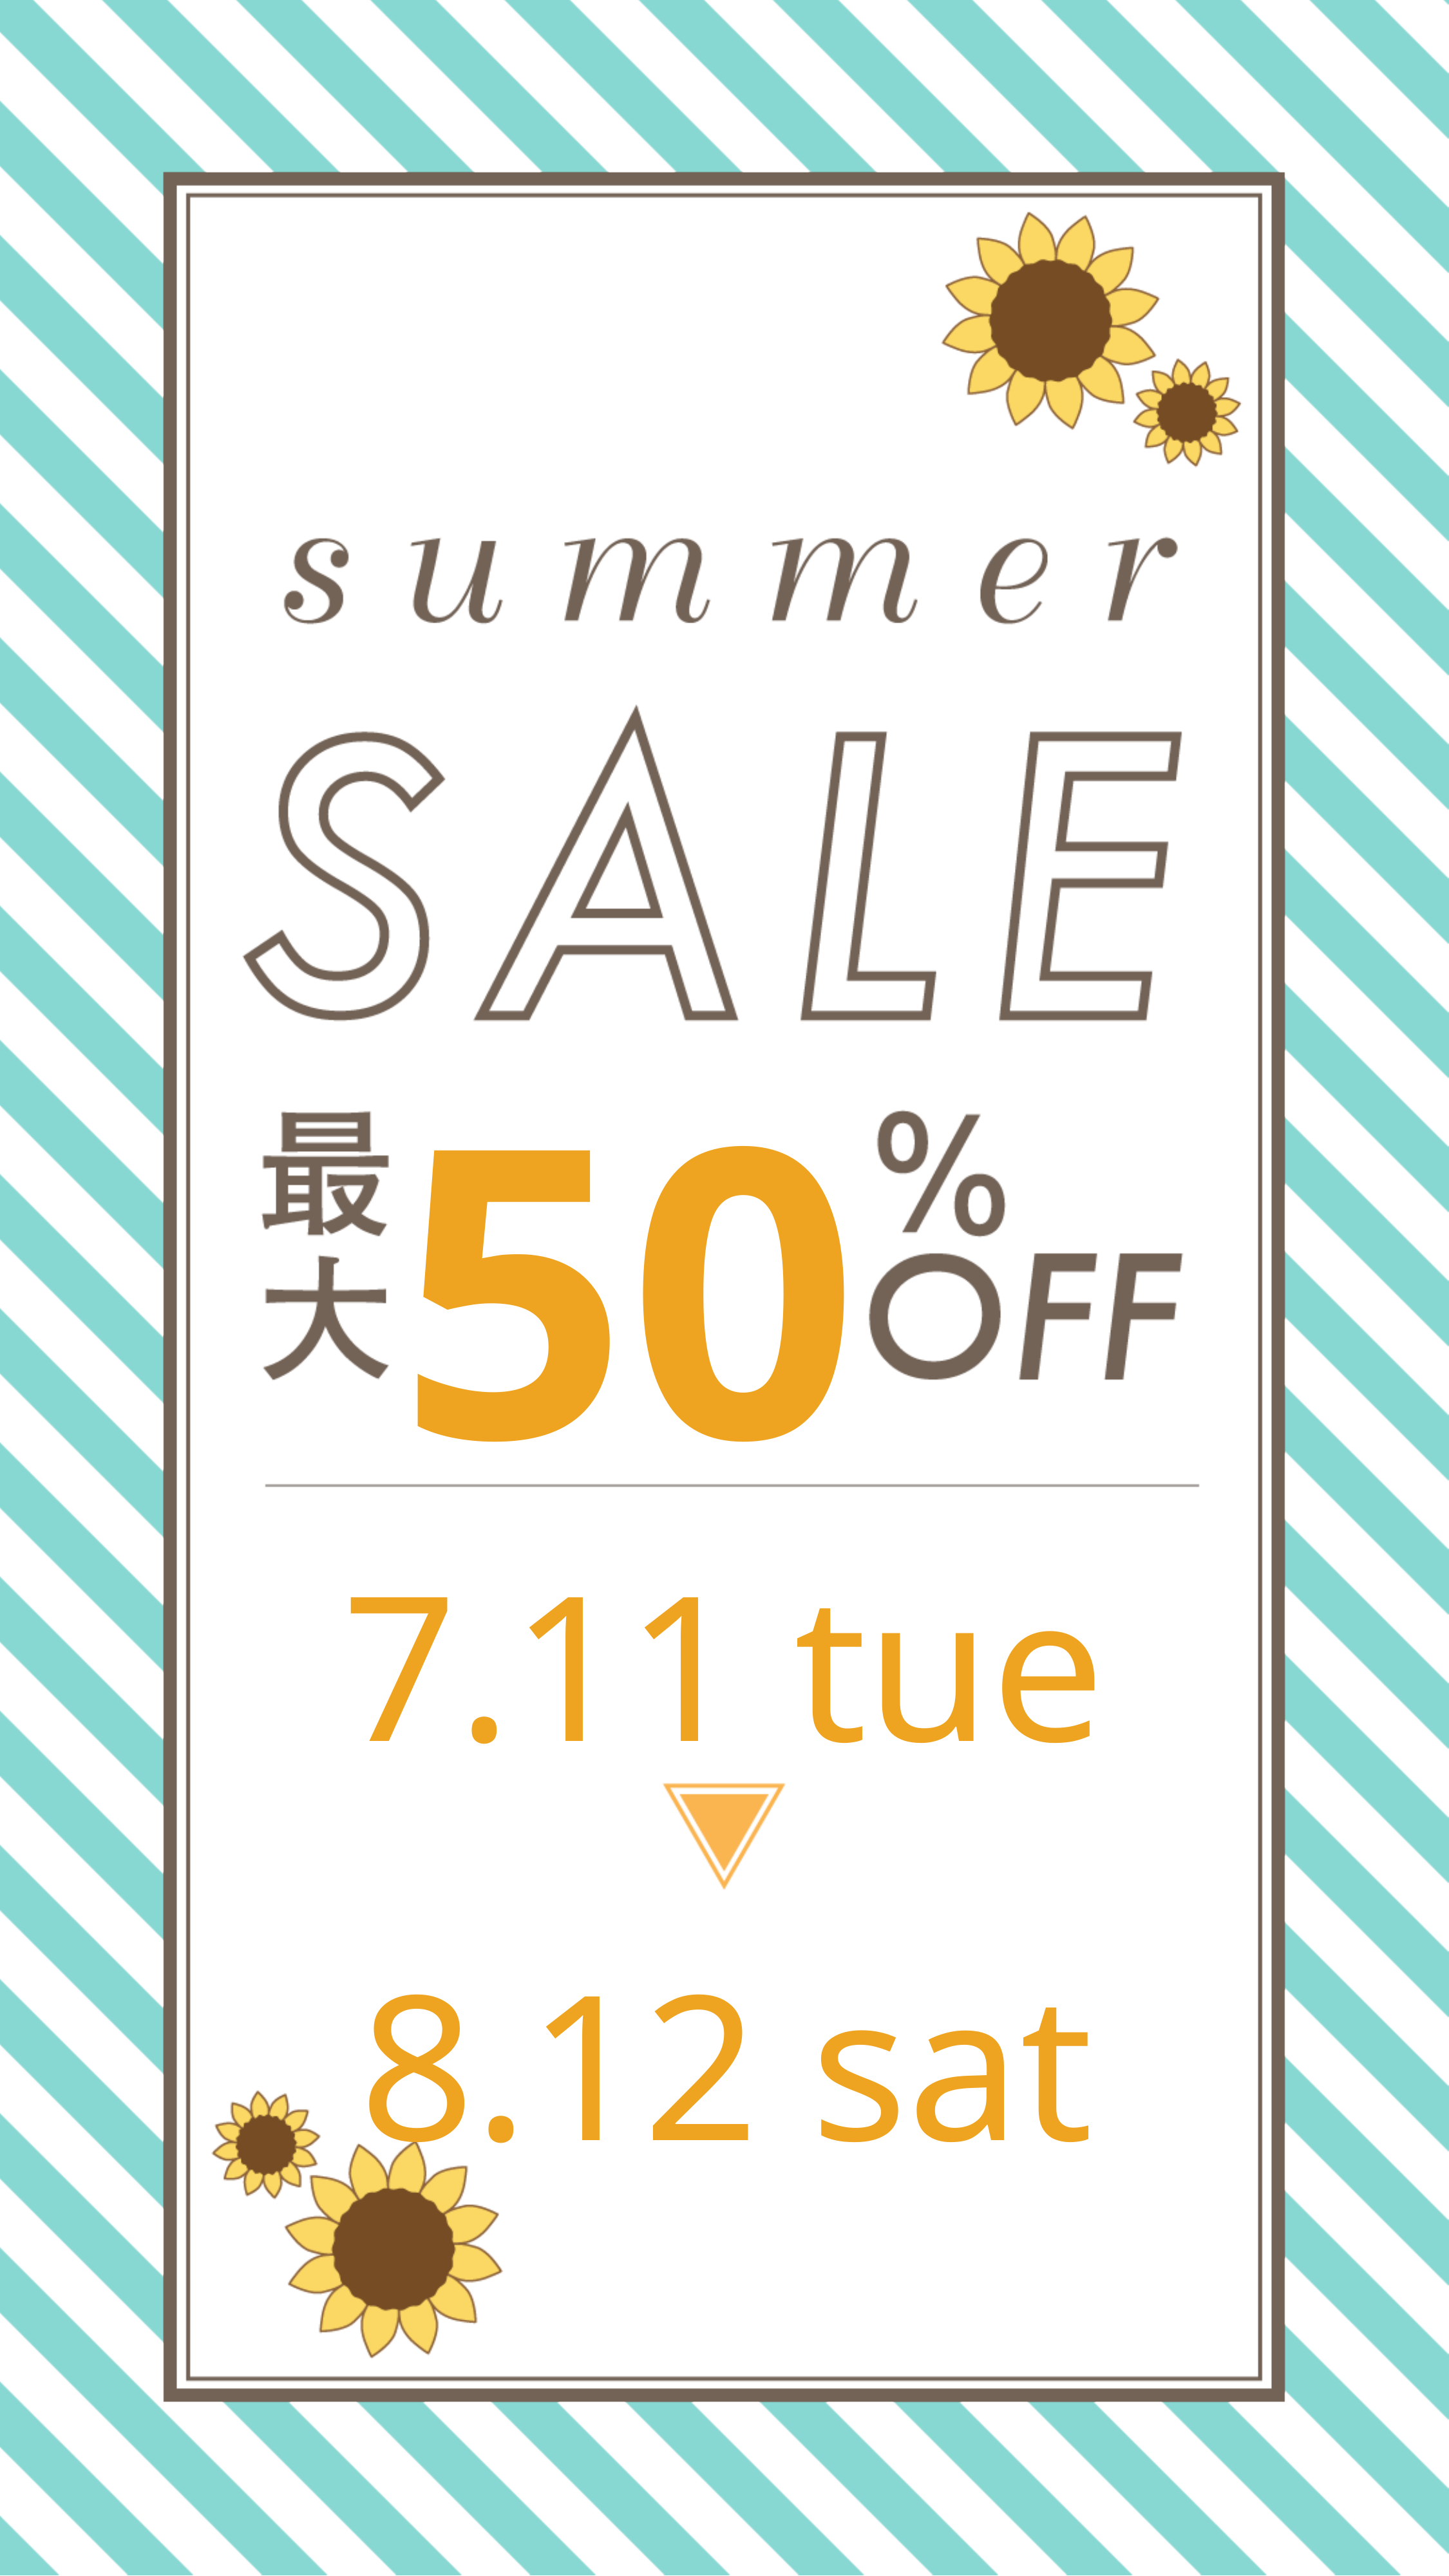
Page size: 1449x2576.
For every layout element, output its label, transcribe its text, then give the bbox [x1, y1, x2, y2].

text_box 8.12 sat [209, 1814, 1244, 2186]
picture [0, 0, 1449, 2575]
text_box 50 [388, 789, 911, 1415]
text_box 7.11 tue [204, 1415, 1244, 1787]
